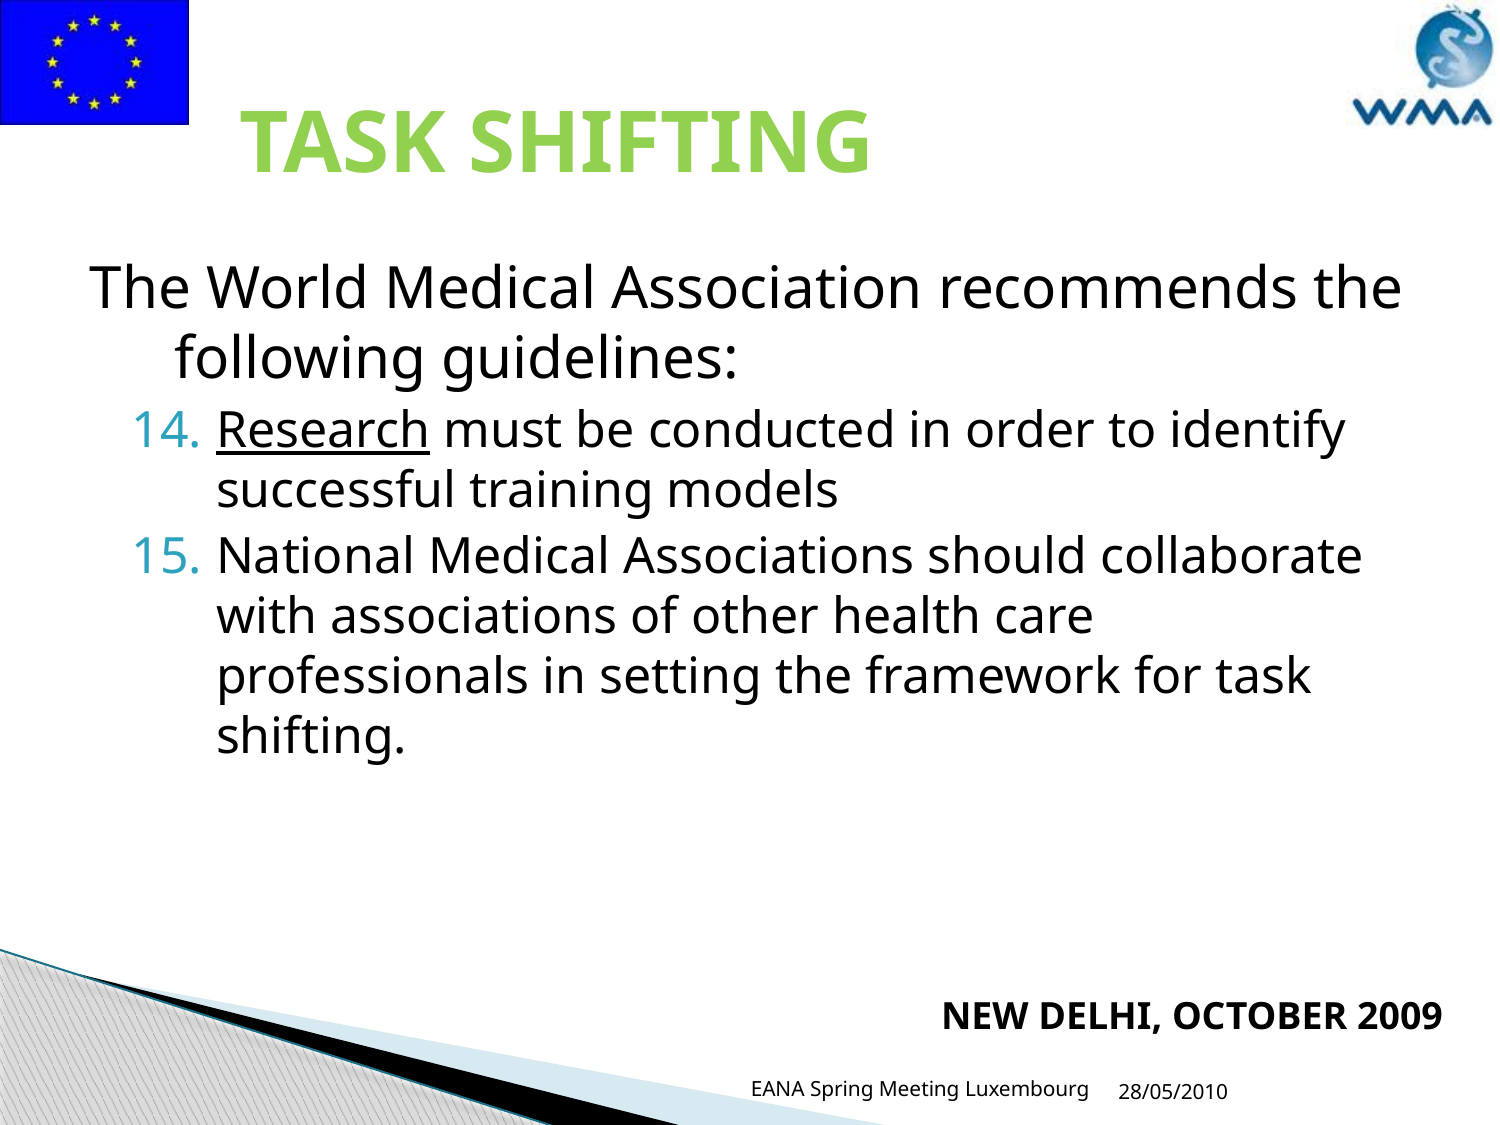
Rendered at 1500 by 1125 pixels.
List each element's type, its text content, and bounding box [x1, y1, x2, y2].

picture [1346, 0, 1500, 130]
title TASK SHIFTING [75, 45, 1425, 233]
picture [0, 0, 190, 126]
footer EANA Spring Meeting Luxembourg [718, 1051, 1105, 1112]
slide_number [1105, 1051, 1419, 1112]
list The World Medical Association recommends the following guidelines: Research must be conducted in order to identify successful training models National Medical Associations should collaborate with associations of other health care professionals in setting the framework for task shifting. [75, 243, 1425, 986]
text_box NEW DELHI, OCTOBER 2009 [926, 984, 1459, 1045]
